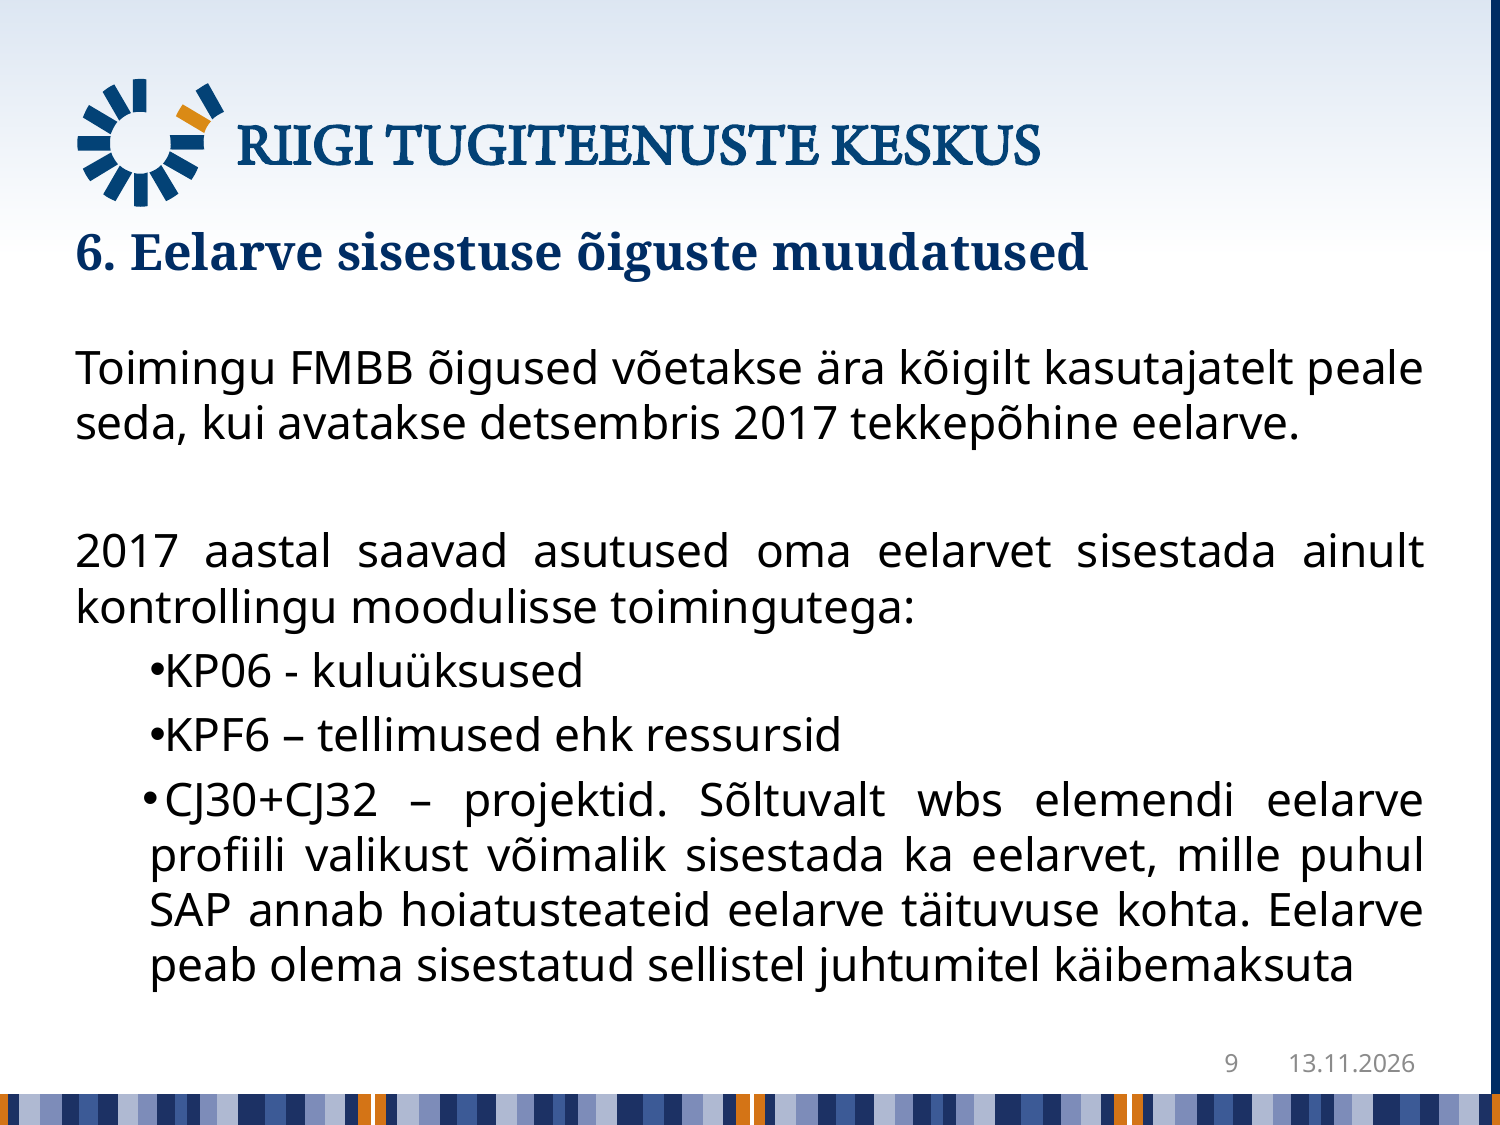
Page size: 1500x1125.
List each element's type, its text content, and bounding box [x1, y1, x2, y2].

list Toimingu FMBB õigused võetakse ära kõigilt kasutajatelt peale seda, kui avatakse detsembris 2017 tekkepõhine eelarve. 2017 aastal saavad asutused oma eelarvet sisestada ainult kontrollingu moodulisse toimingutega: KP06 - kuluüksused KPF6 – tellimused ehk ressursid CJ30+CJ32 – projektid. Sõltuvalt wbs elemendi eelarve profiili valikust võimalik sisestada ka eelarvet, mille puhul SAP annab hoiatusteateid eelarve täituvuse kohta. Eelarve peab olema sisestatud sellistel juhtumitel käibemaksuta [75, 338, 1425, 1012]
title 6. Eelarve sisestuse õiguste muudatused [75, 219, 1425, 338]
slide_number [1269, 1035, 1431, 1095]
slide_number 9 [1139, 1035, 1254, 1095]
